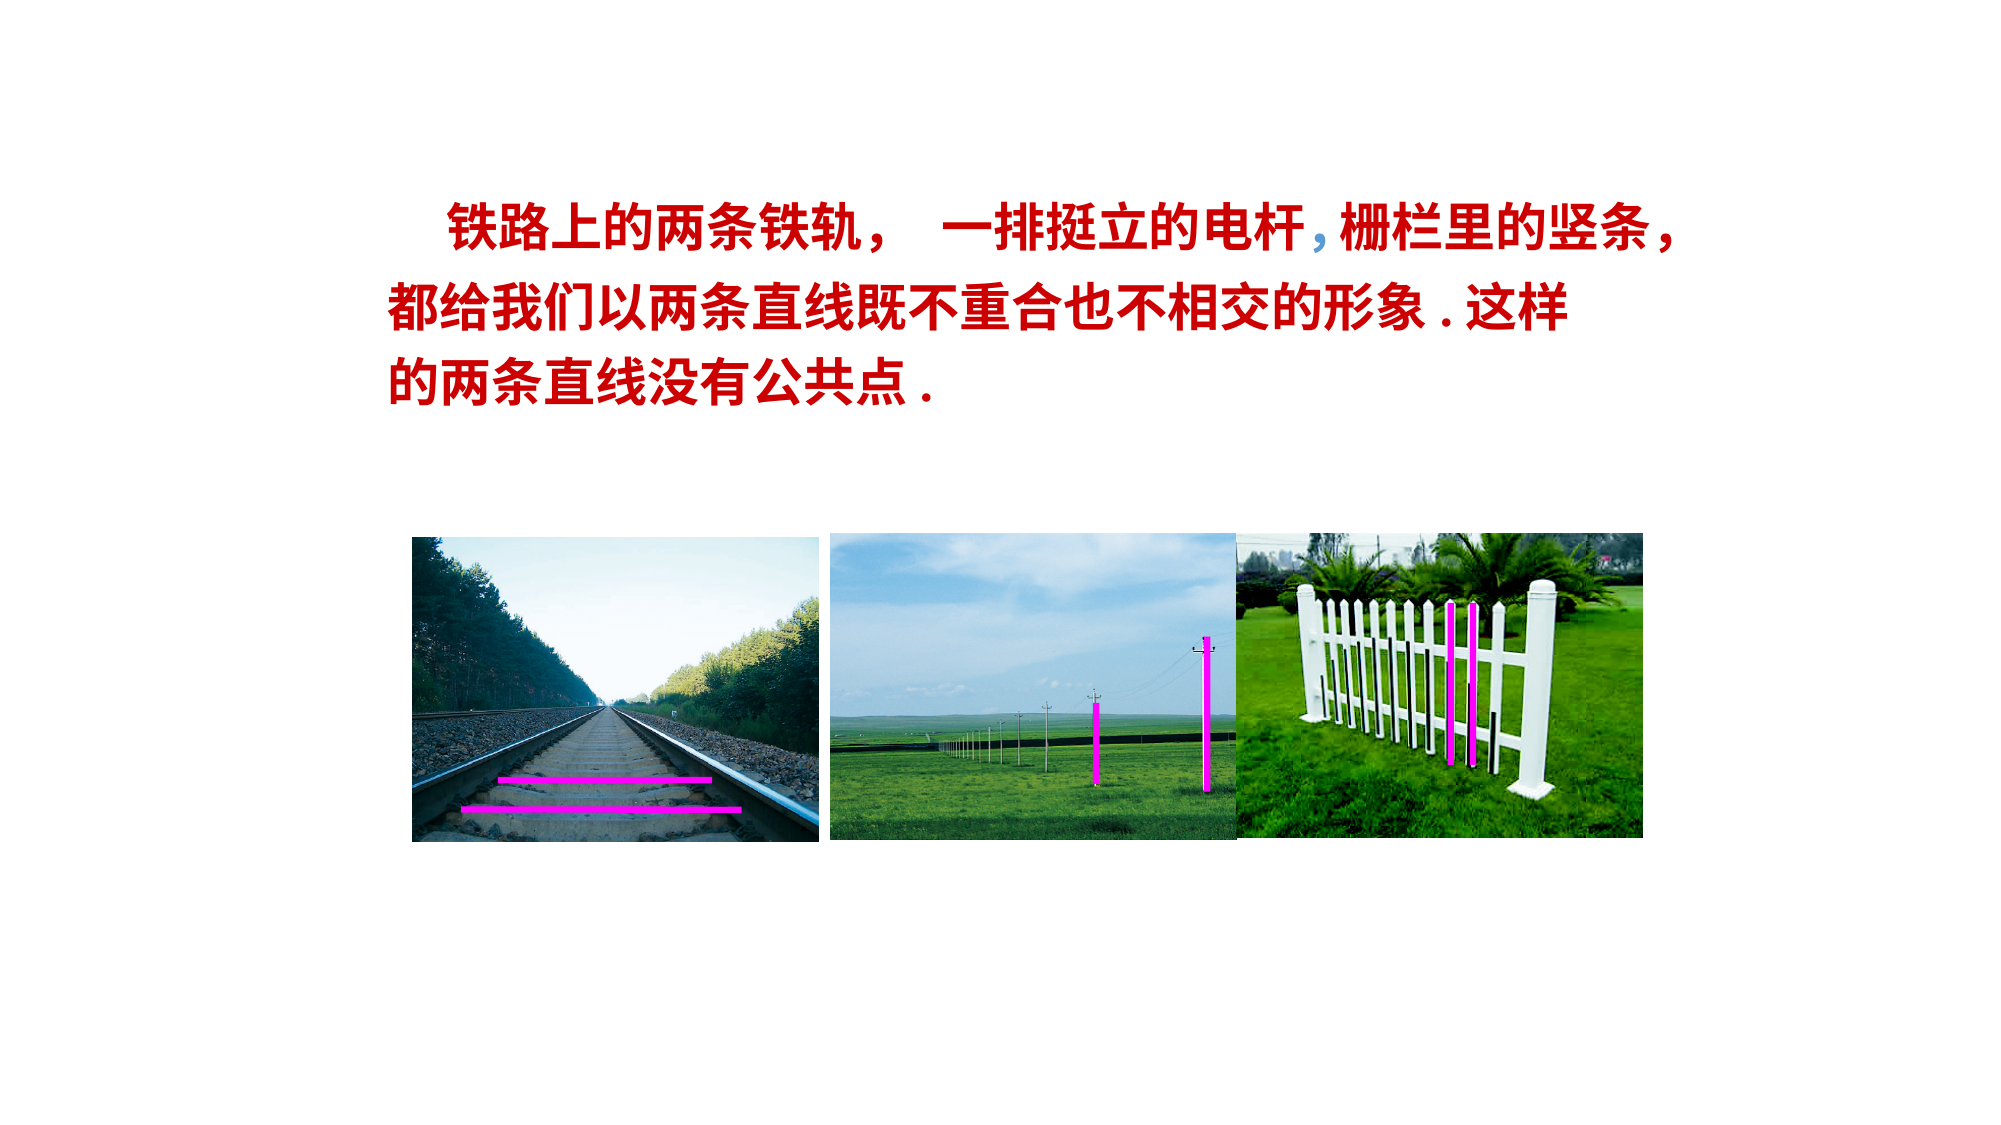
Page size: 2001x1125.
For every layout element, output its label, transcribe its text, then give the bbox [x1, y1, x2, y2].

text_box 栅栏里的竖条， [1324, 187, 1728, 265]
text_box 都给我们以两条直线既不重合也不相交的形象.这样的两条直线没有公共点. [372, 254, 1635, 420]
text_box 一排挺立的电杆， [926, 187, 1324, 254]
picture [830, 533, 1643, 840]
text_box 铁路上的两条铁轨， [372, 187, 926, 254]
picture [412, 537, 819, 842]
